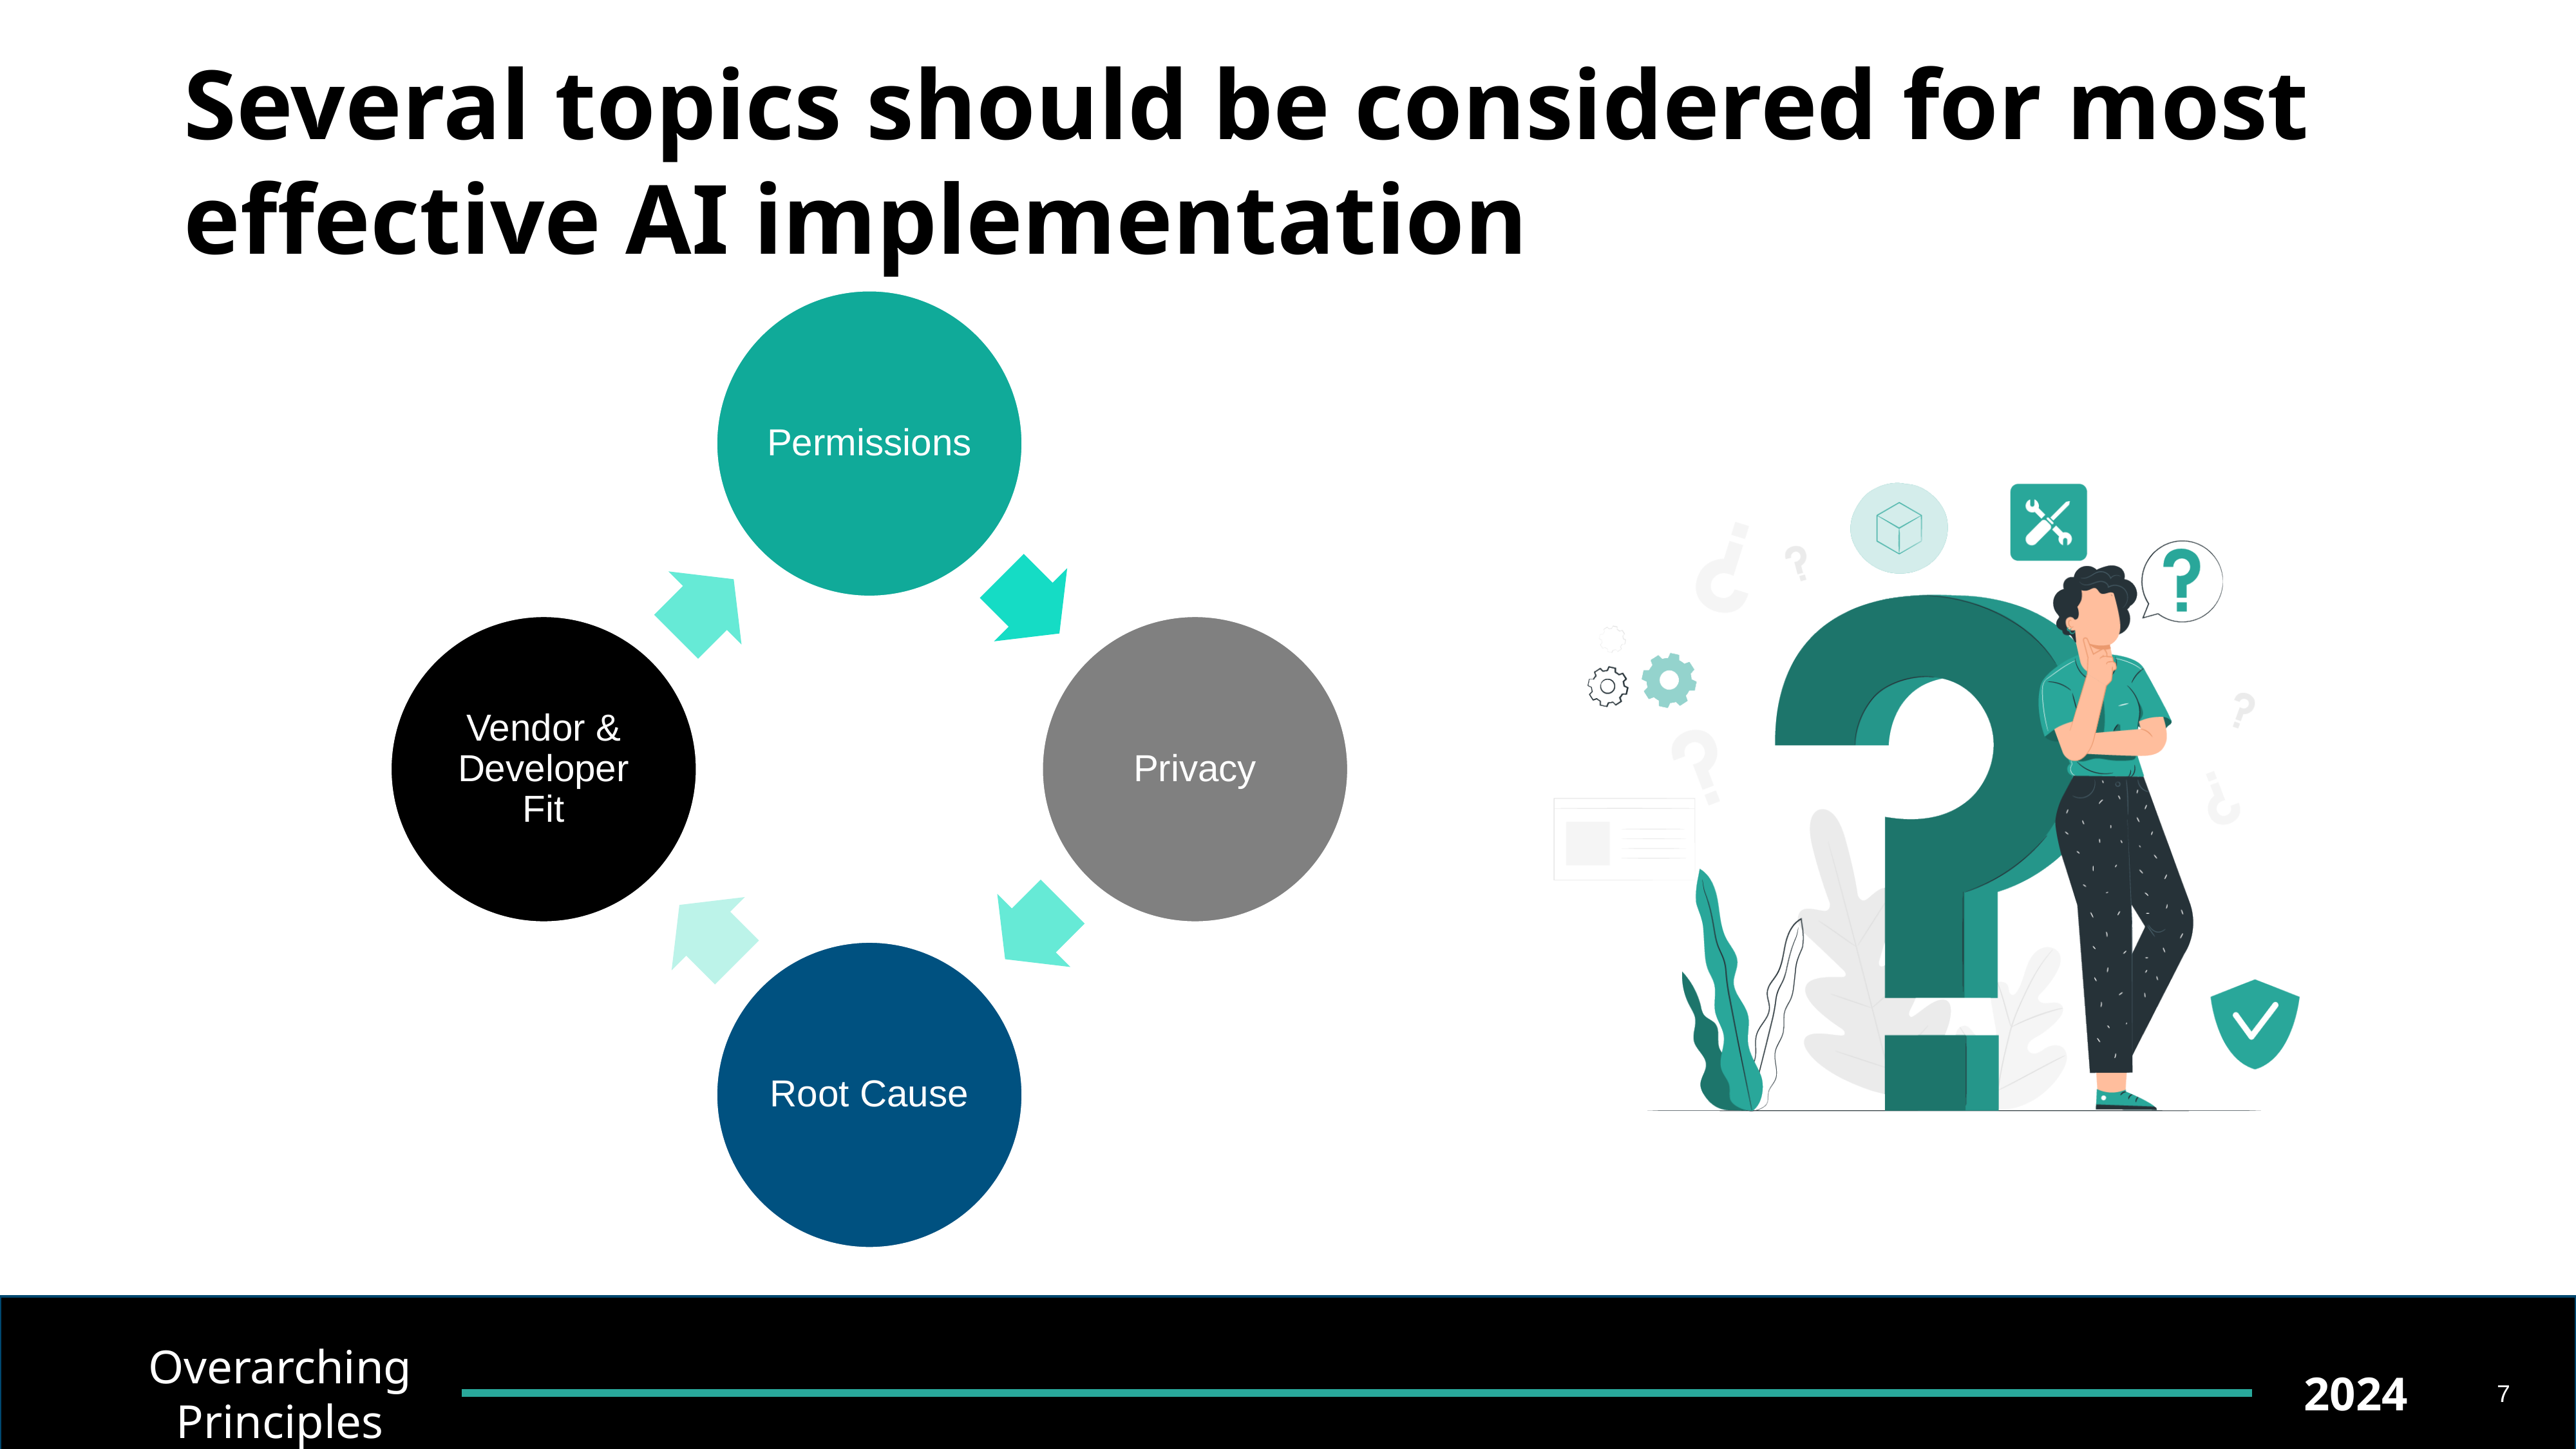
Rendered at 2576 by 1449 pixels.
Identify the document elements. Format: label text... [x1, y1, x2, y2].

picture [1553, 482, 2300, 1112]
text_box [150, 289, 1589, 1249]
title Several topics should be considered for most effective AI implementation [178, 37, 2398, 279]
